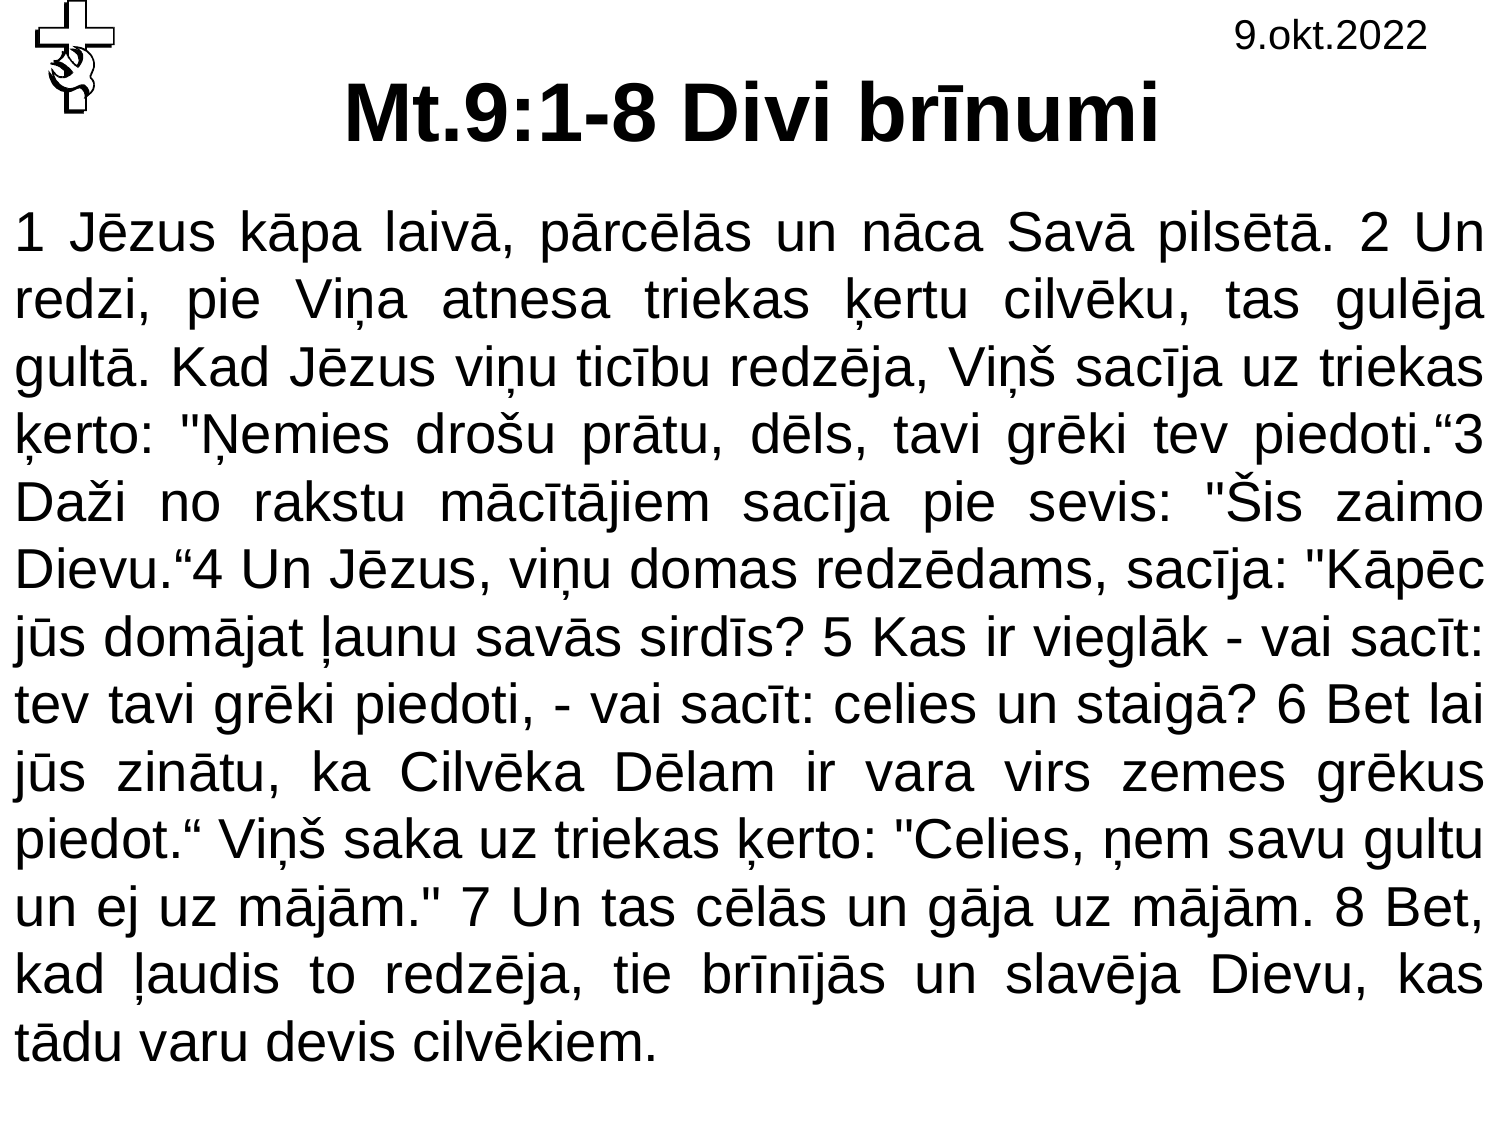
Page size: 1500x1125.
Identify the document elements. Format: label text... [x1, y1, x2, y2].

text_box 1 Jēzus kāpa laivā, pārcēlās un nāca Savā pilsētā. 2 Un redzi, pie Viņa atnesa triekas ķertu cilvēku, tas gulēja gultā. Kad Jēzus viņu ticību redzēja, Viņš sacīja uz triekas ķerto: "Ņemies drošu prātu, dēls, tavi grēki tev piedoti.“3 Daži no rakstu mācītājiem sacīja pie sevis: "Šis zaimo Dievu.“4 Un Jēzus, viņu domas redzēdams, sacīja: "Kāpēc jūs domājat ļaunu savās sirdīs? 5 Kas ir vieglāk - vai sacīt: tev tavi grēki piedoti, - vai sacīt: celies un staigā? 6 Bet lai jūs zinātu, ka Cilvēka Dēlam ir vara virs zemes grēkus piedot.“ Viņš saka uz triekas ķerto: "Celies, ņem savu gultu un ej uz mājām." 7 Un tas cēlās un gāja uz mājām. 8 Bet, kad ļaudis to redzēja, tie brīnījās un slavēja Dievu, kas tādu varu devis cilvēkiem. [0, 187, 1500, 1080]
title Mt.9:1-8 Divi brīnumi [64, 20, 1442, 187]
text_box 9.okt.2022 [1218, 0, 1500, 65]
picture [34, 0, 116, 114]
